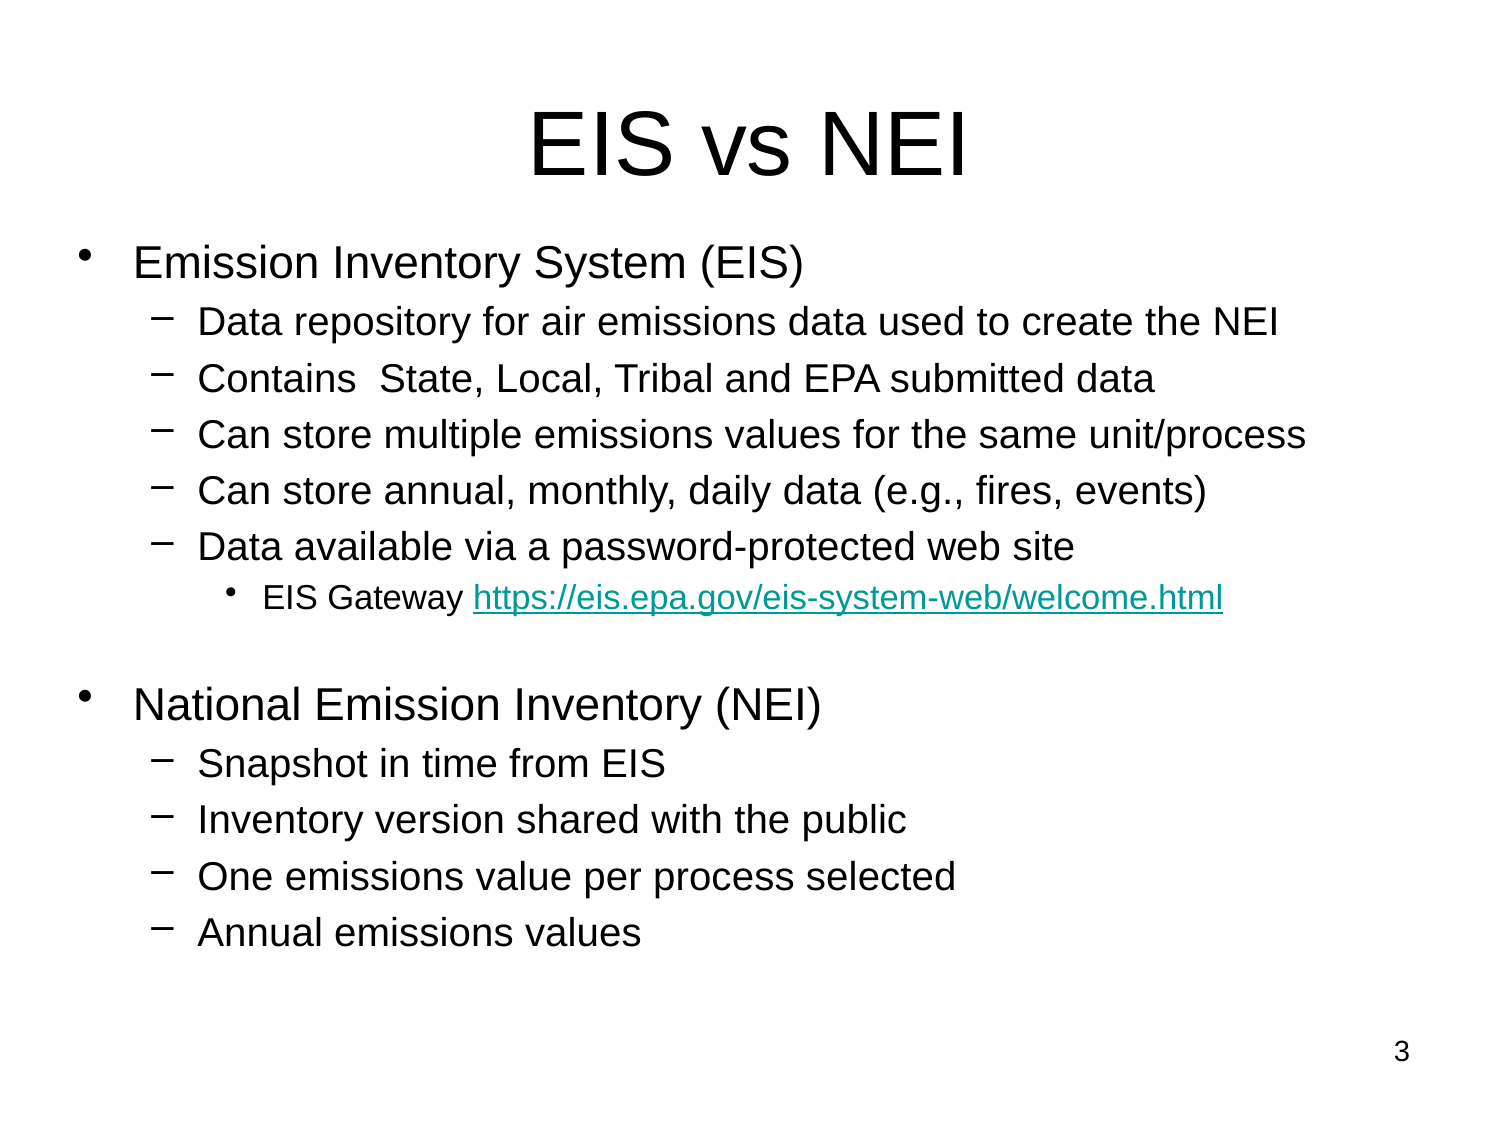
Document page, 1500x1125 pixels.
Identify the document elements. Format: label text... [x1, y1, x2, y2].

list Emission Inventory System (EIS) Data repository for air emissions data used to create the NEI Contains State, Local, Tribal and EPA submitted data Can store multiple emissions values for the same unit/process Can store annual, monthly, daily data (e.g., fires, events) Data available via a password-protected web site EIS Gateway https://eis.epa.gov/eis-system-web/welcome.html National Emission Inventory (NEI) Snapshot in time from EIS Inventory version shared with the public One emissions value per process selected Annual emissions values [62, 224, 1413, 968]
slide_number 3 [1074, 1024, 1426, 1103]
title EIS vs NEI [74, 44, 1426, 233]
